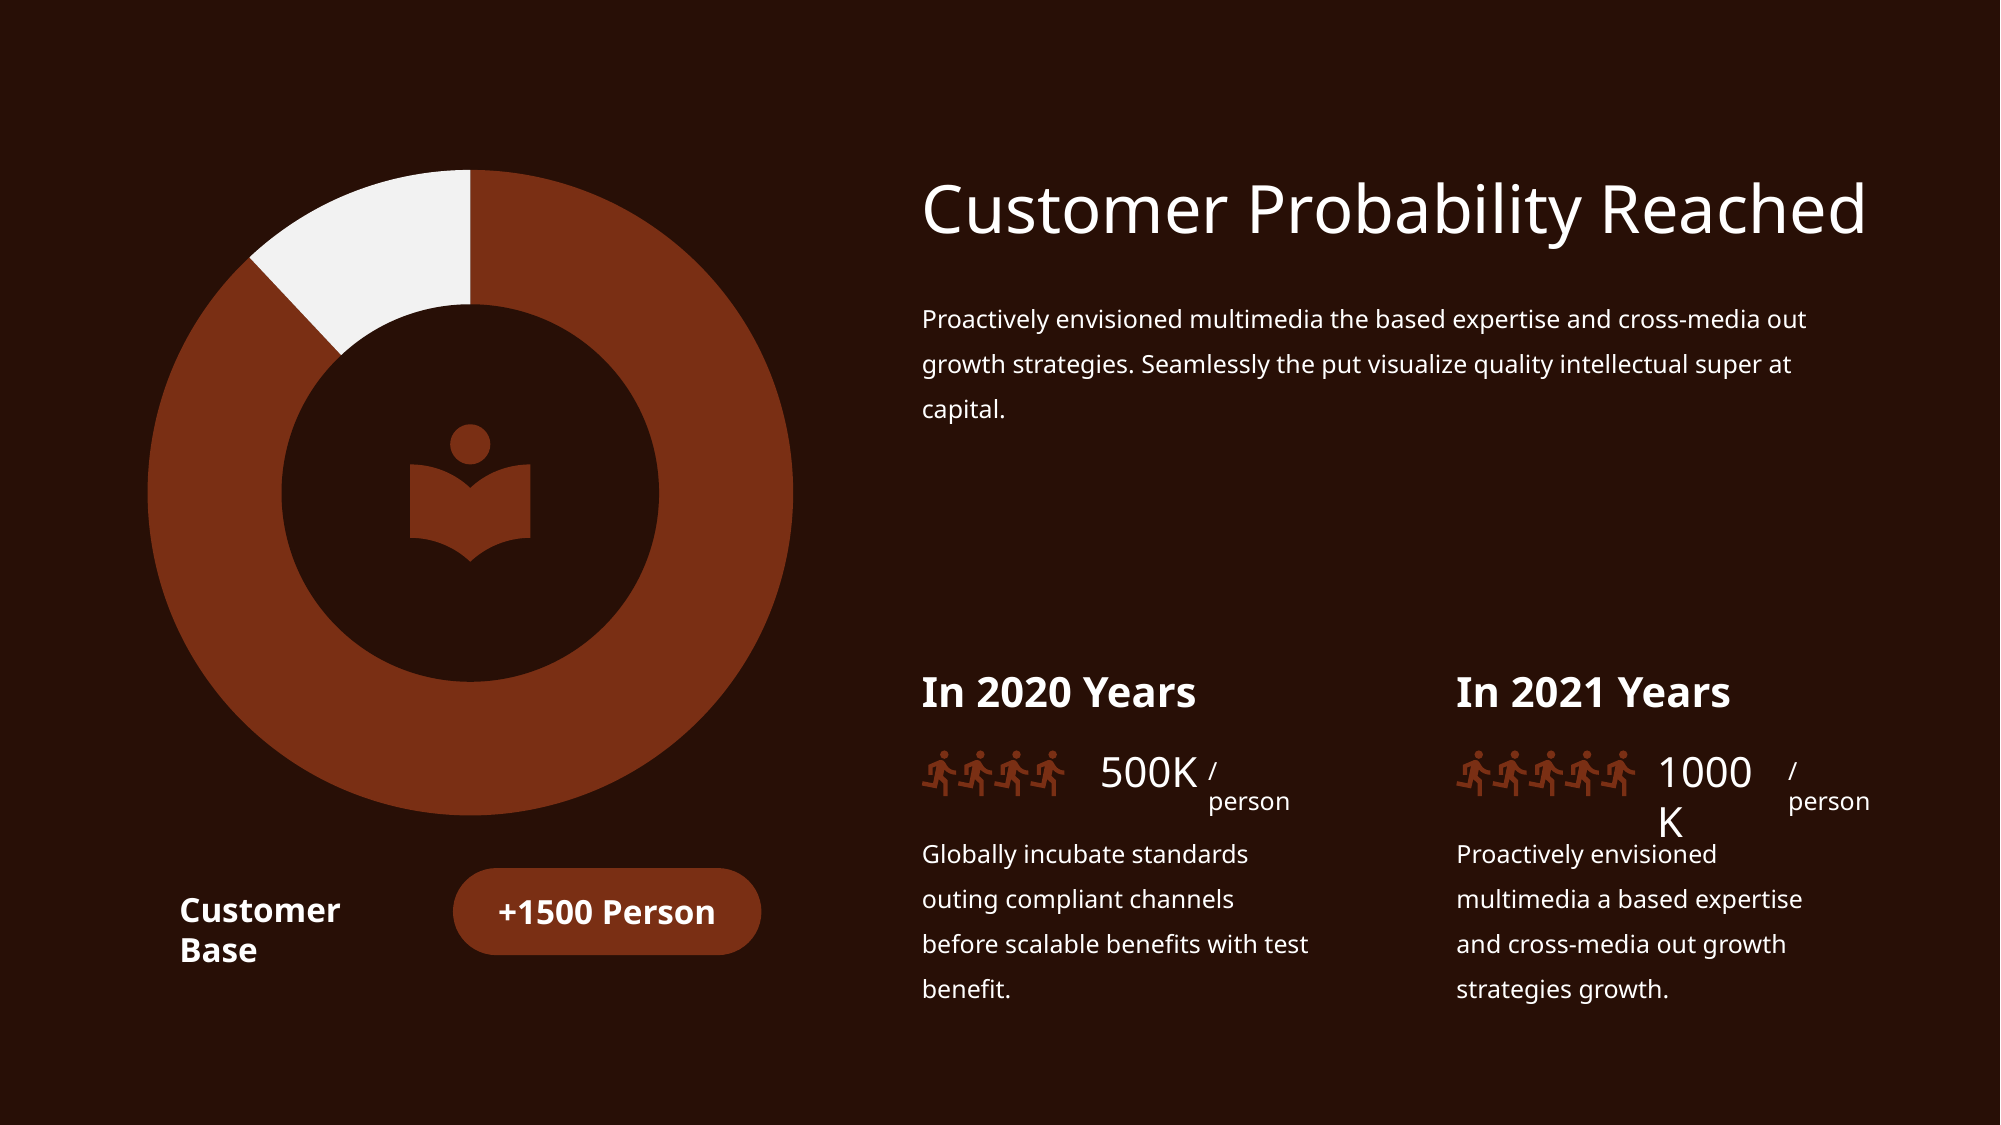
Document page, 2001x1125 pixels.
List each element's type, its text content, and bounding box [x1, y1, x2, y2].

text_box Proactively envisioned multimedia a based expertise and cross-media out growth strategies growth. [1456, 823, 1853, 1004]
text_box Proactively envisioned multimedia the based expertise and cross-media out growth strategies. Seamlessly the put visualize quality intellectual super at capital. [921, 289, 1853, 424]
text_box In 2020 Years [921, 666, 1318, 717]
text_box [994, 750, 1029, 797]
text_box Customer Probability Reached [921, 173, 1893, 247]
text_box [1528, 759, 1563, 797]
text_box 1000K [1657, 745, 1774, 823]
text_box [1564, 750, 1599, 797]
text_box /person [1208, 755, 1296, 816]
text_box /person [1788, 755, 1876, 816]
text_box [1456, 750, 1491, 797]
text_box +1500 Person [495, 891, 719, 932]
text_box [452, 868, 762, 956]
text_box 500K [1099, 745, 1217, 796]
chart [147, 169, 794, 817]
text_box [1492, 750, 1527, 797]
text_box [1030, 750, 1065, 797]
text_box In 2021 Years [1456, 666, 1853, 717]
text_box [921, 750, 957, 797]
text_box [1546, 750, 1556, 759]
text_box [957, 750, 993, 797]
text_box Customer Base [179, 888, 408, 969]
text_box Globally incubate standards outing compliant channels before scalable benefits with test benefit. [921, 823, 1318, 1004]
text_box [1600, 750, 1636, 797]
